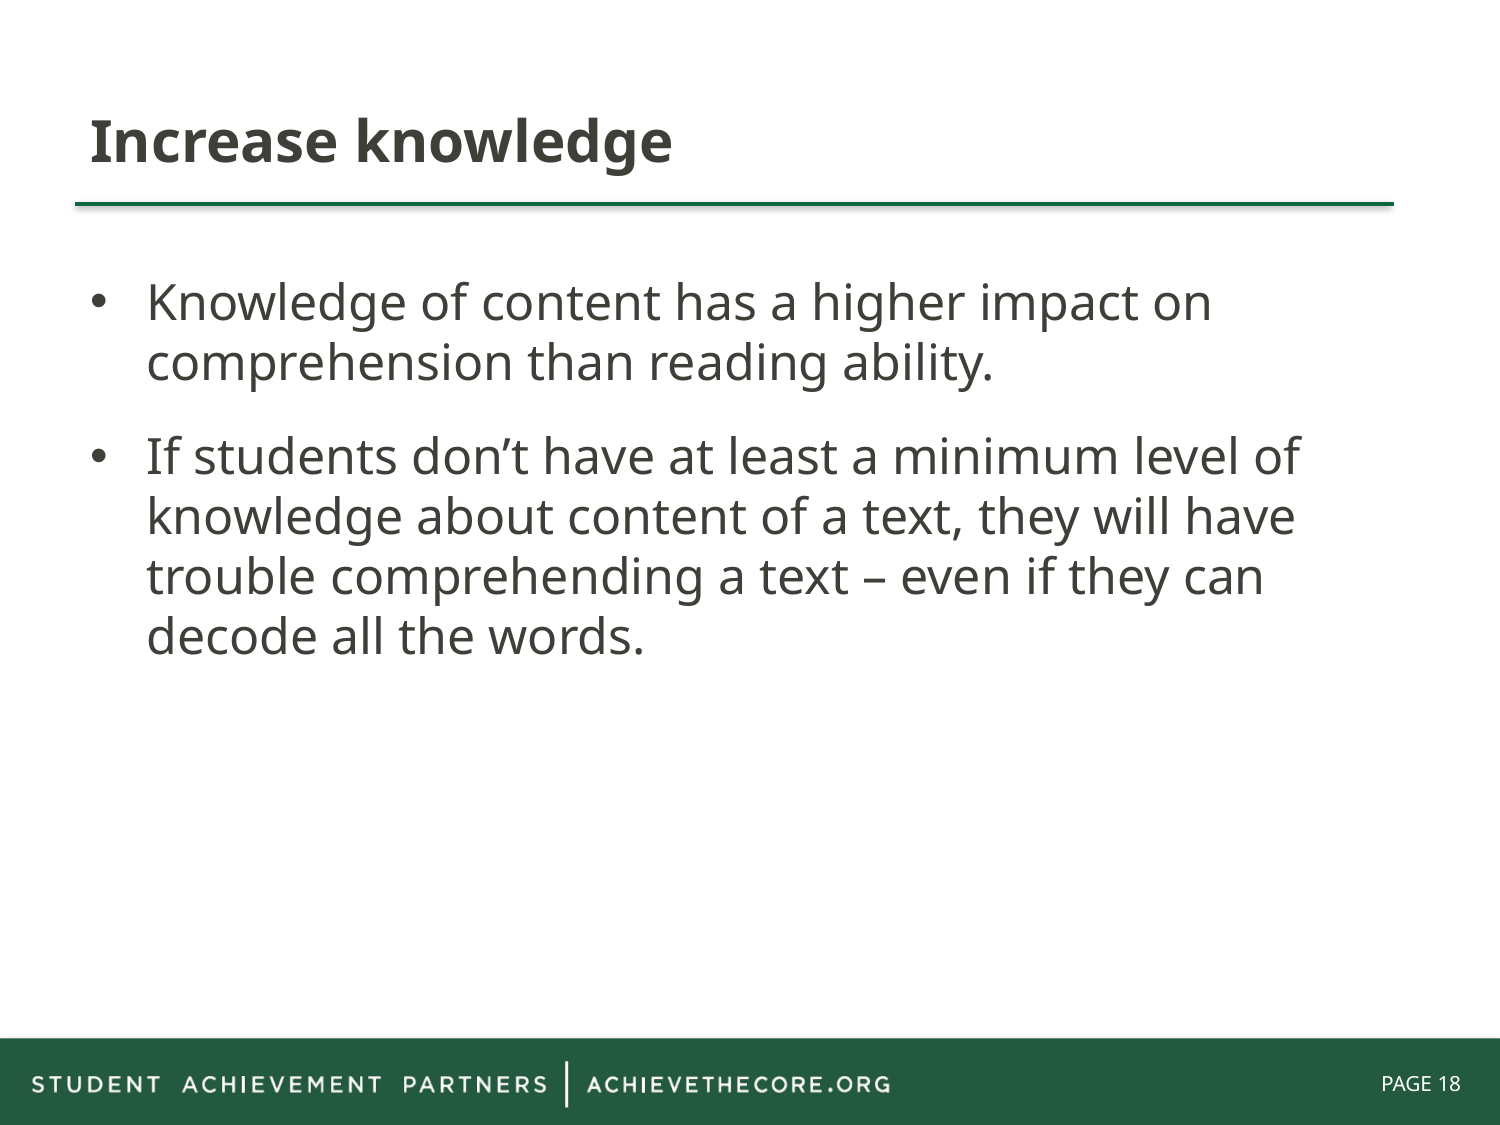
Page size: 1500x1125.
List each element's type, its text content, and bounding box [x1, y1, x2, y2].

title Increase knowledge [75, 45, 1425, 233]
list Knowledge of content has a higher impact on comprehension than reading ability. If students don’t have at least a minimum level of knowledge about content of a text, they will have trouble comprehending a text – even if they can decode all the words. [75, 262, 1425, 1005]
